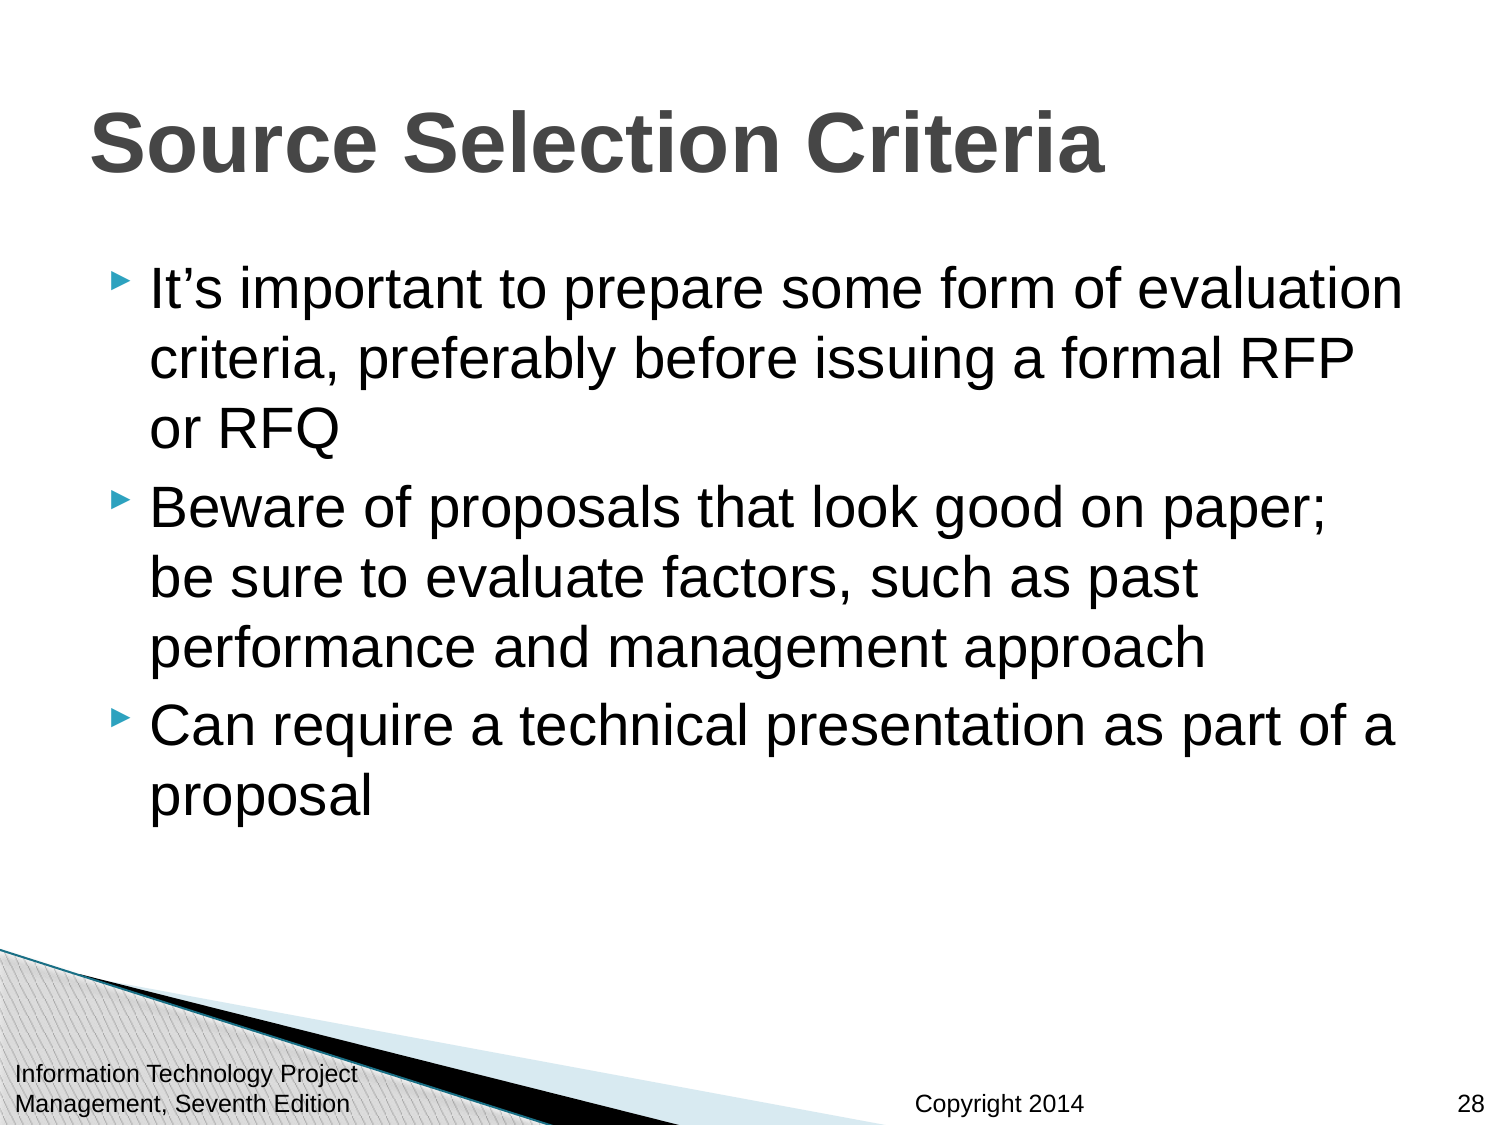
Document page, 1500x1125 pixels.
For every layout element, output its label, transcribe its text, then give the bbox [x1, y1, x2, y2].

slide_number 28 [1408, 1065, 1500, 1125]
footer Information Technology Project Management, Seventh Edition [0, 1065, 425, 1125]
list It’s important to prepare some form of evaluation criteria, preferably before issuing a formal RFP or RFQ Beware of proposals that look good on paper; be sure to evaluate factors, such as past performance and management approach Can require a technical presentation as part of a proposal [74, 242, 1426, 986]
title Source Selection Criteria [75, 45, 1425, 233]
